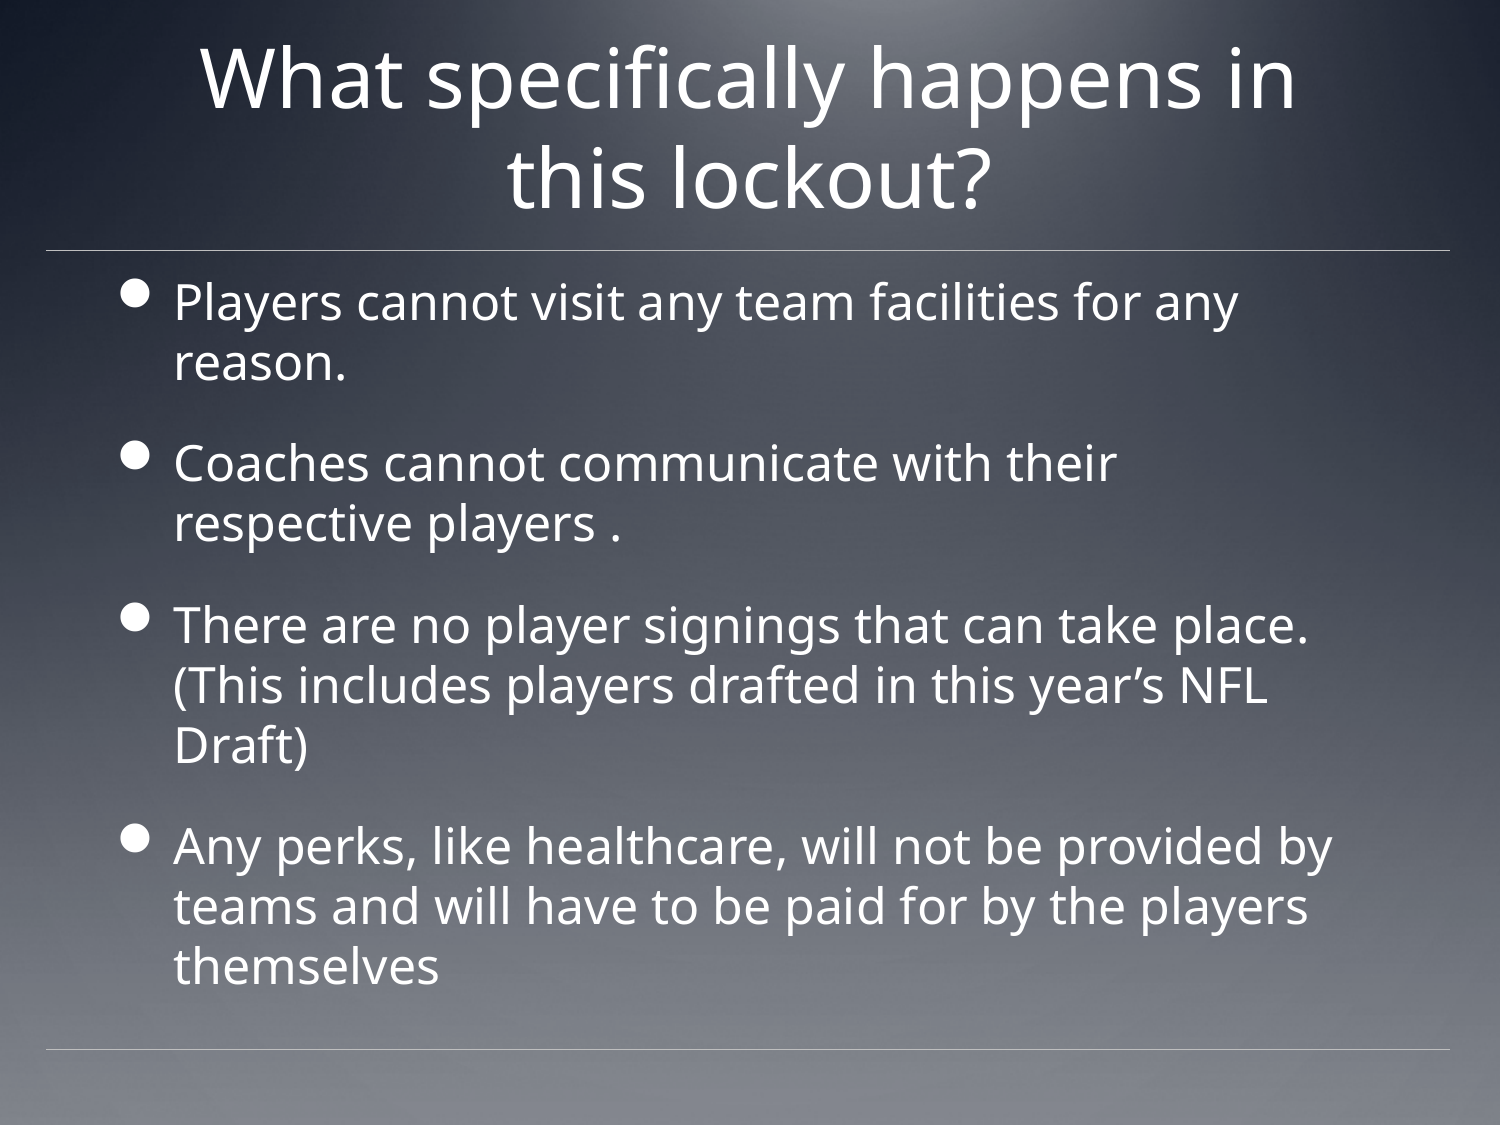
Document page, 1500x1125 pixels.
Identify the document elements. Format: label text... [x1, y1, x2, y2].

title What specifically happens in this lockout? [105, 17, 1394, 233]
list Players cannot visit any team facilities for any reason. Coaches cannot communicate with their respective players . There are no player signings that can take place. (This includes players drafted in this year’s NFL Draft) Any perks, like healthcare, will not be provided by teams and will have to be paid for by the players themselves [101, 262, 1394, 1024]
